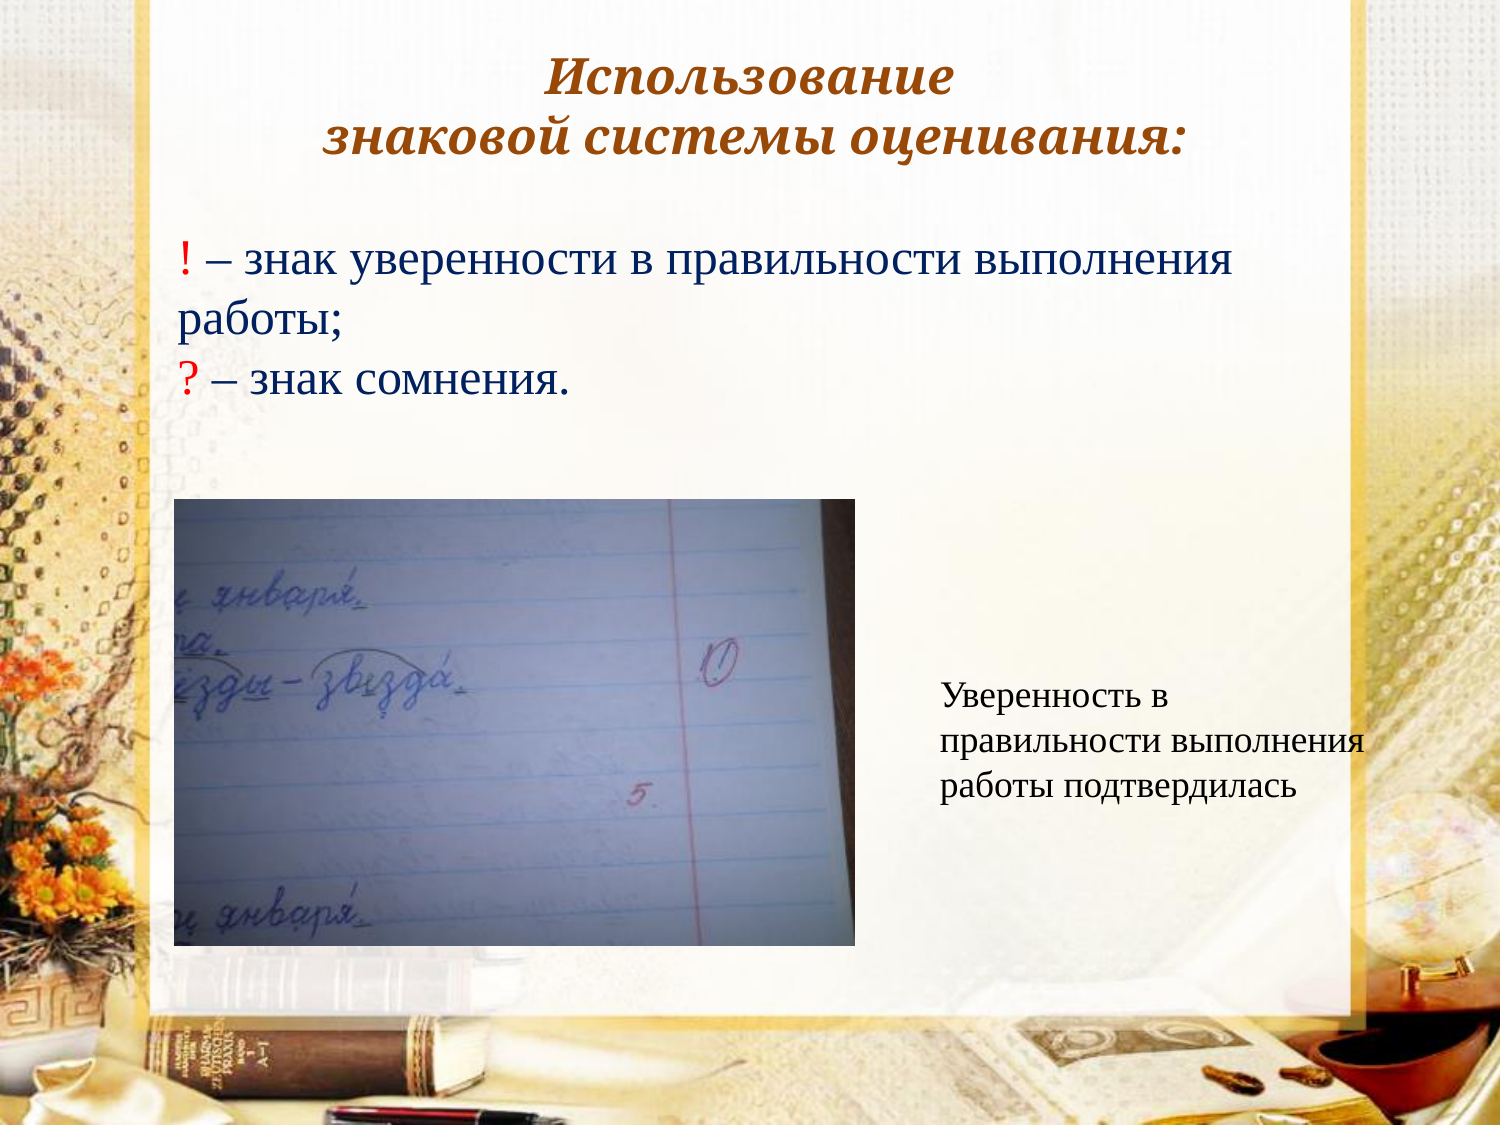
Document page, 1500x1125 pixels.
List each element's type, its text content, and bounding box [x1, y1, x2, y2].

picture [0, 0, 1500, 1125]
text_box Уверенность в правильности выполнения работы подтвердилась [924, 662, 1382, 813]
text_box Использование знаковой системы оценивания: ! – знак уверенности в правильности выполнения работы; ? – знак сомнения. [162, 37, 1350, 473]
